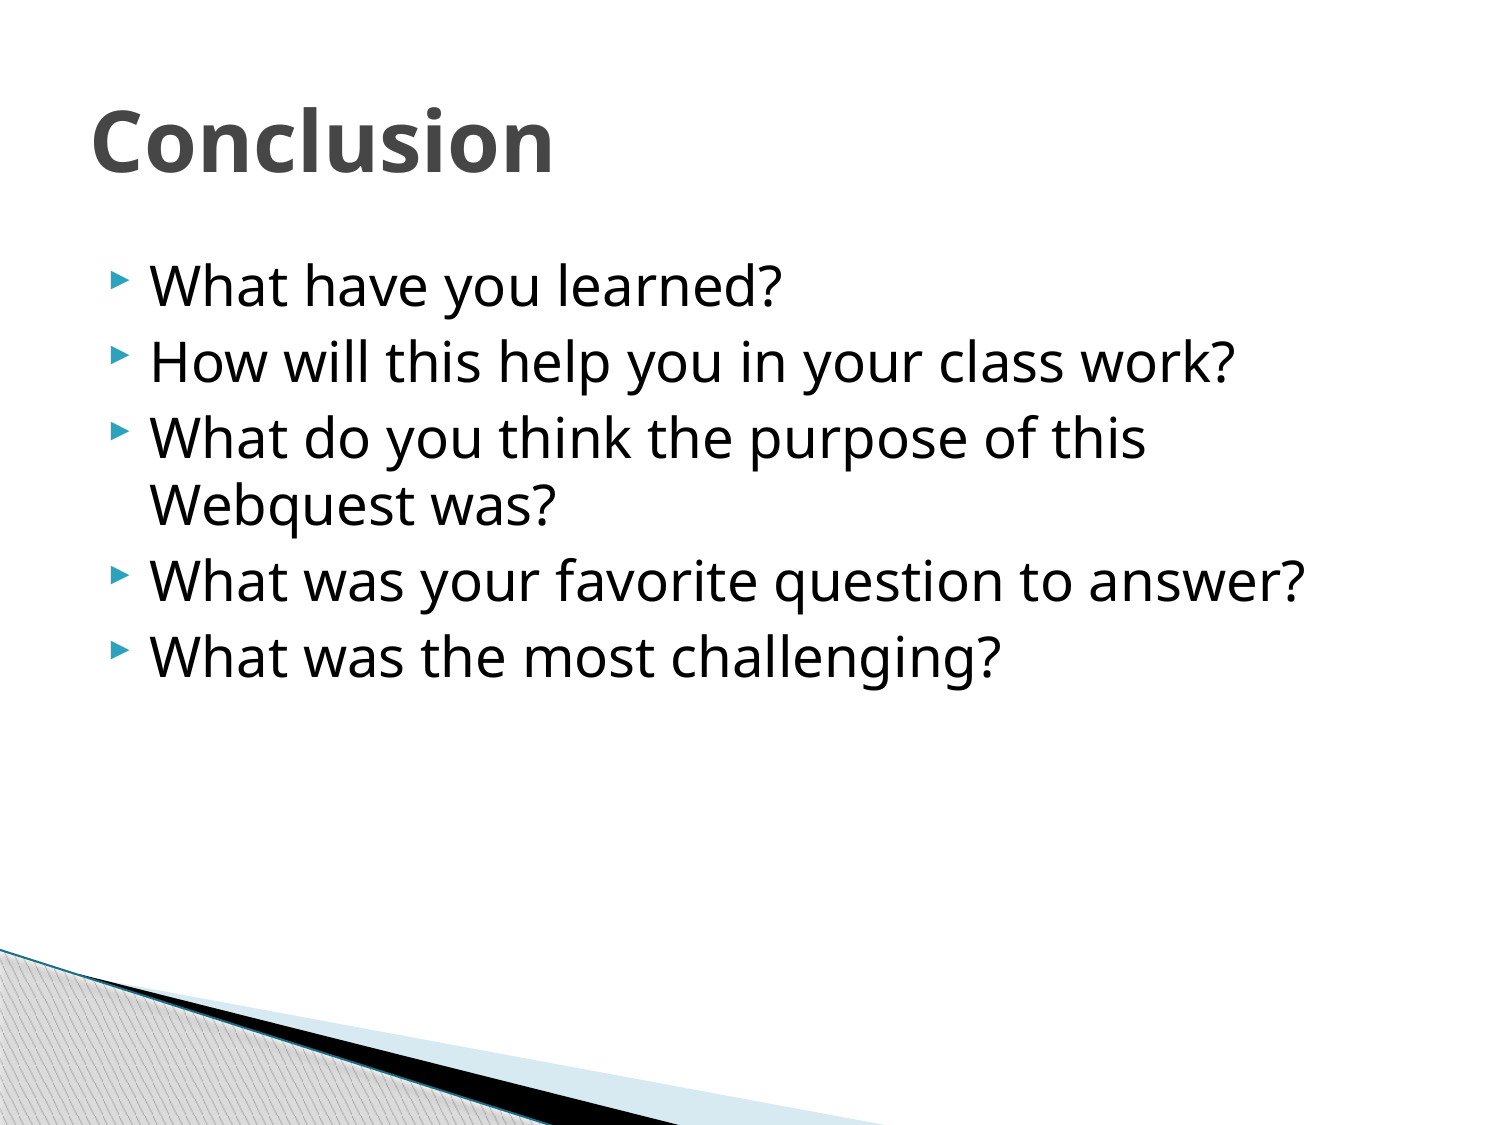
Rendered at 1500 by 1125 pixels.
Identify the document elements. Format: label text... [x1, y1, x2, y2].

title Conclusion [75, 45, 1425, 233]
list What have you learned? How will this help you in your class work? What do you think the purpose of this Webquest was? What was your favorite question to answer? What was the most challenging? [75, 243, 1425, 986]
